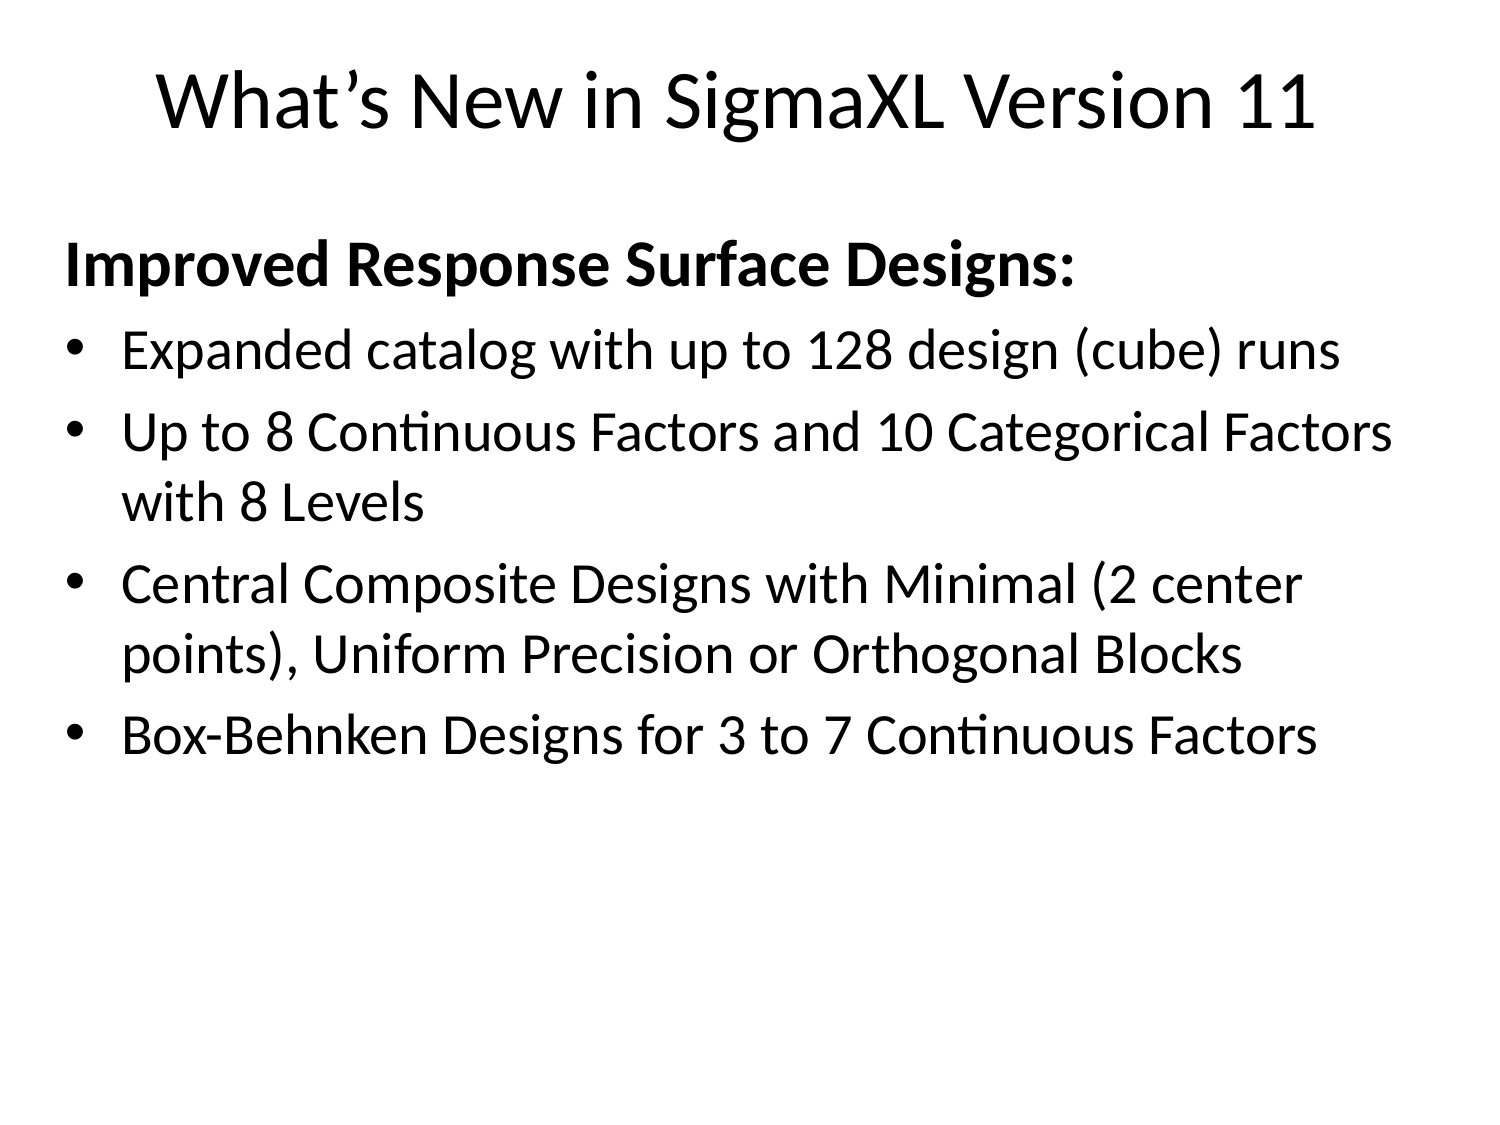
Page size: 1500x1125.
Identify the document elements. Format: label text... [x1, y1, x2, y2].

title What’s New in SigmaXL Version 11 [87, 37, 1388, 150]
list Improved Response Surface Designs: Expanded catalog with up to 128 design (cube) runs Up to 8 Continuous Factors and 10 Categorical Factors with 8 Levels Central Composite Designs with Minimal (2 center points), Uniform Precision or Orthogonal Blocks Box-Behnken Designs for 3 to 7 Continuous Factors [50, 212, 1425, 988]
